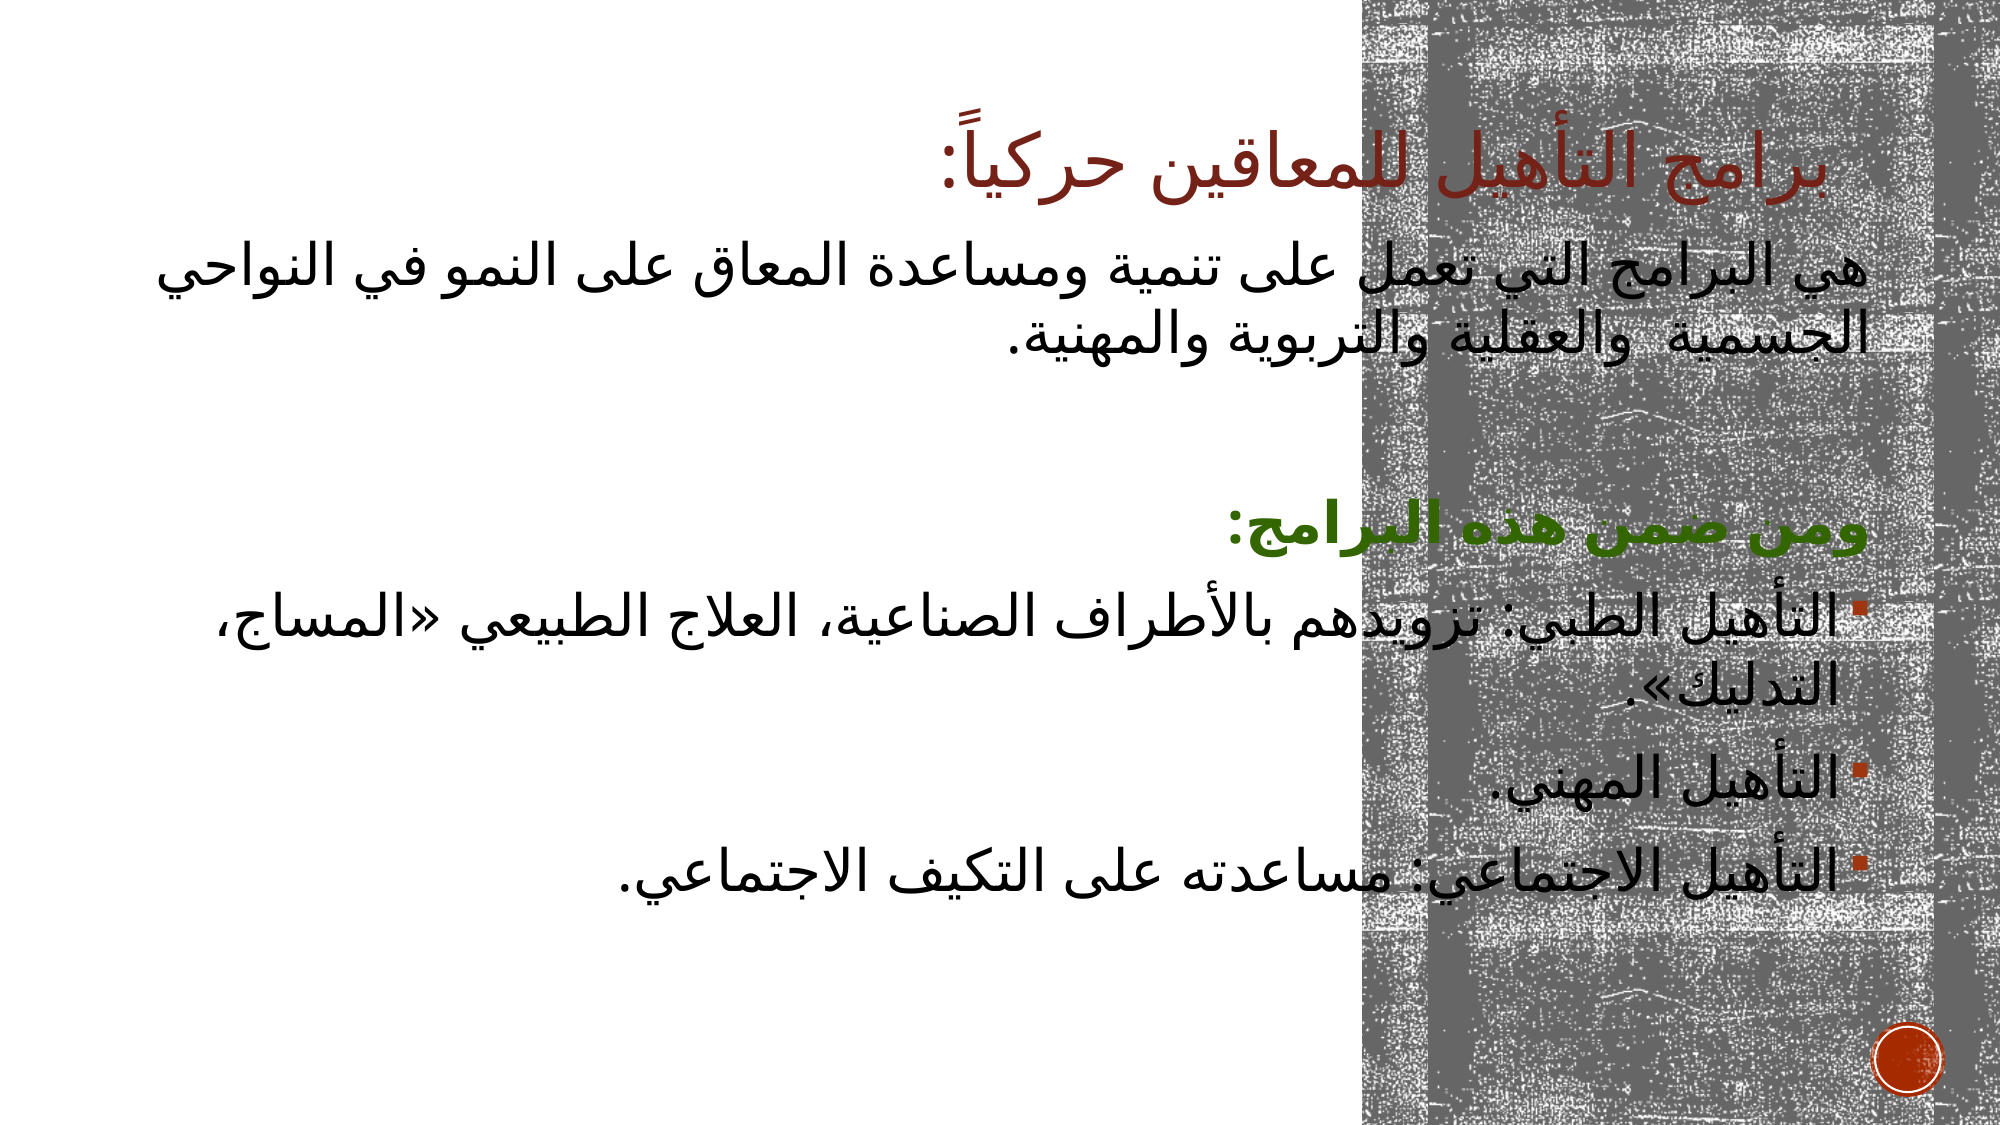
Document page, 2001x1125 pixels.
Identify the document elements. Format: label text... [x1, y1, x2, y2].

list برامج التأهيل للمعاقين حركياً: ​هي البرامج التي تعمل على تنمية ومساعدة المعاق على النمو في النواحي الجسمية والعقلية والتربوية والمهنية. ​ ومن ضمن هذه البرامج: ​ التأهيل الطبي: تزويدهم بالأطراف الصناعية، العلاج الطبيعي «المساج، التدليك».​ التأهيل المهني. ​ التأهيل الاجتماعي: مساعدته على التكيف الاجتماعي. [137, 112, 1887, 936]
